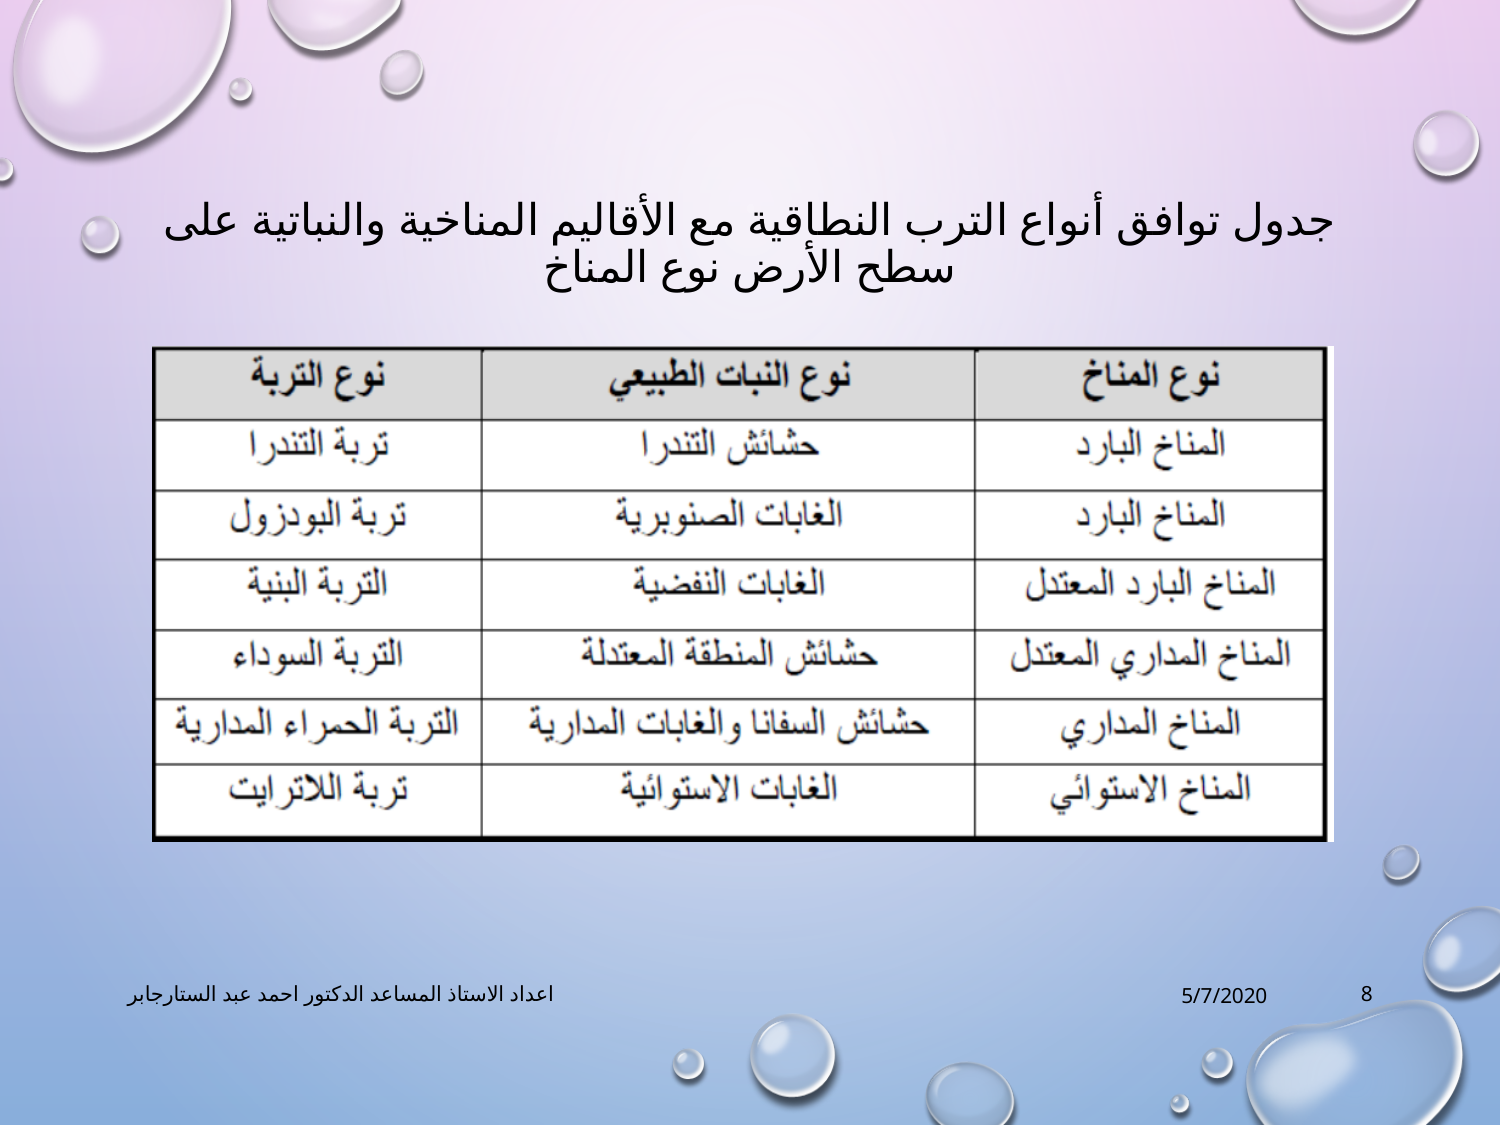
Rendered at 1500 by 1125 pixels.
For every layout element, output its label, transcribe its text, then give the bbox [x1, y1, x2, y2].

title جدول توافق أنواع الترب النطاقية مع الأقاليم المناخية والنباتية على سطح الأرض نوع المناخ [103, 185, 1397, 305]
slide_number 8 [1293, 965, 1388, 1025]
footer اعداد الاستاذ المساعد الدكتور احمد عبد الستارجابر [112, 965, 934, 1025]
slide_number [944, 965, 1283, 1025]
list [152, 346, 1335, 842]
picture [0, 0, 1500, 1125]
